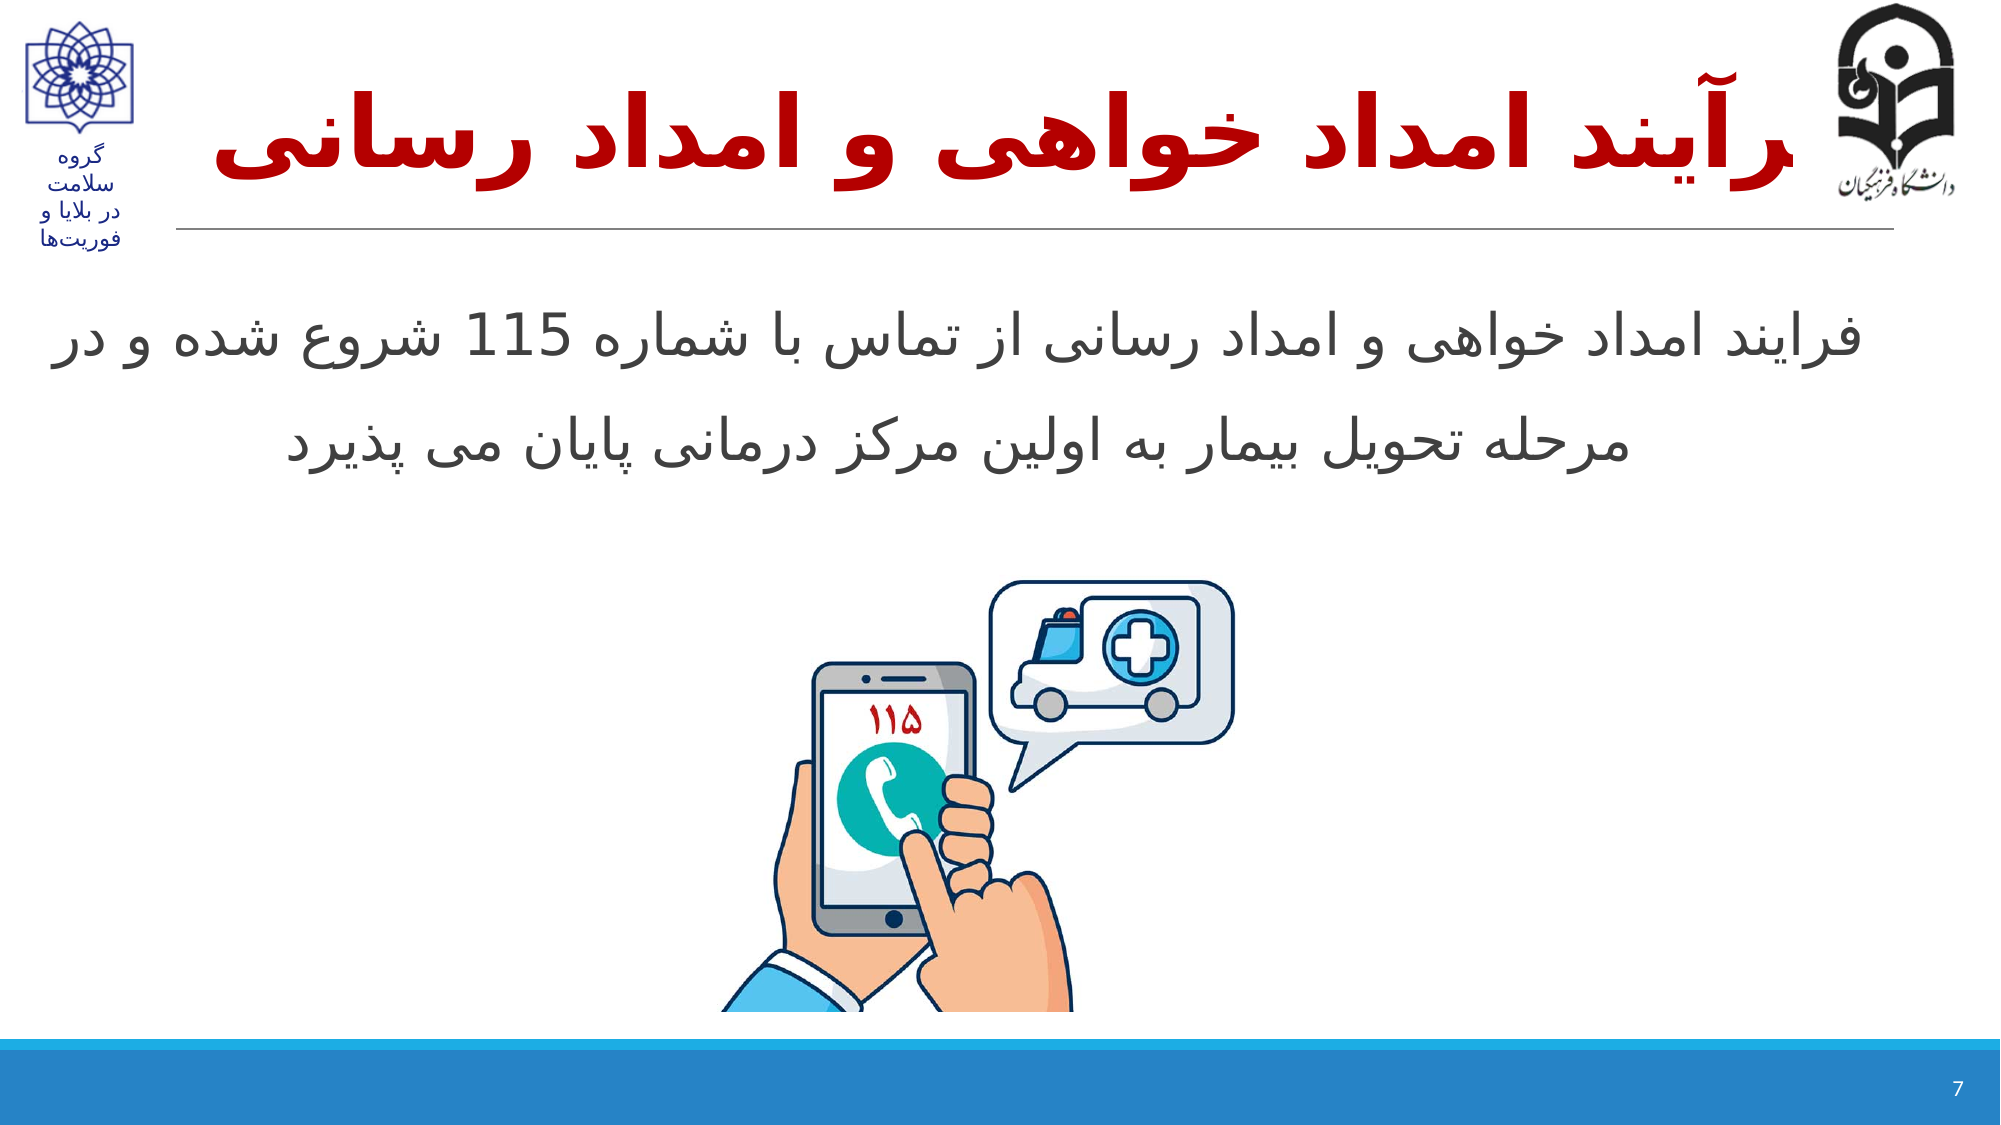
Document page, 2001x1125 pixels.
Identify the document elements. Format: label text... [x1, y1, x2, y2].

picture [704, 538, 1368, 1013]
picture [1792, 0, 2000, 208]
slide_number 7 [1910, 1054, 1980, 1120]
list فرایند امداد خواهی و امداد رسانی از تماس با شماره 115 شروع شده و در مرحله تحویل بیمار به اولین مرکز درمانی پایان می پذیرد [38, 254, 1895, 1034]
title فرآیند امداد خواهی و امداد رسانی [177, 47, 1895, 227]
picture [21, 18, 140, 137]
